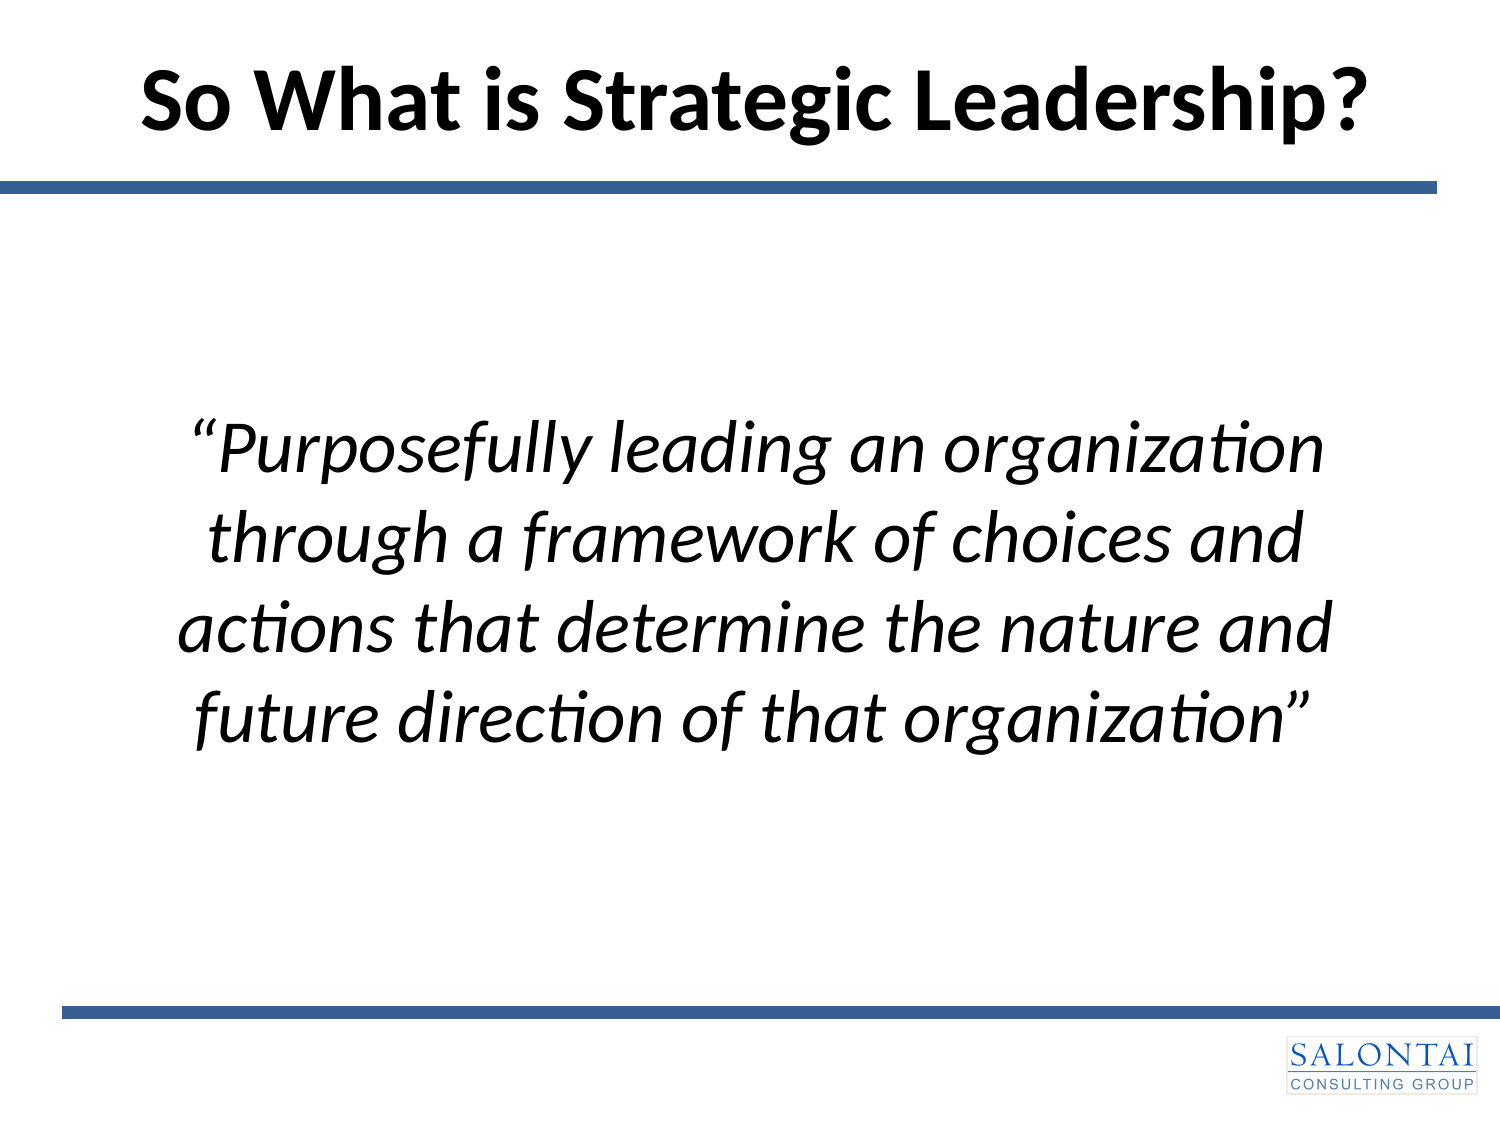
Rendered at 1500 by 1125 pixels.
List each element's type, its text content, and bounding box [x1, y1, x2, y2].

text_box “Purposefully leading an organization through a framework of choices and actions that determine the nature and future direction of that organization” [87, 299, 1425, 765]
picture [1287, 1037, 1477, 1094]
title So What is Strategic Leadership? [50, 99, 1463, 188]
